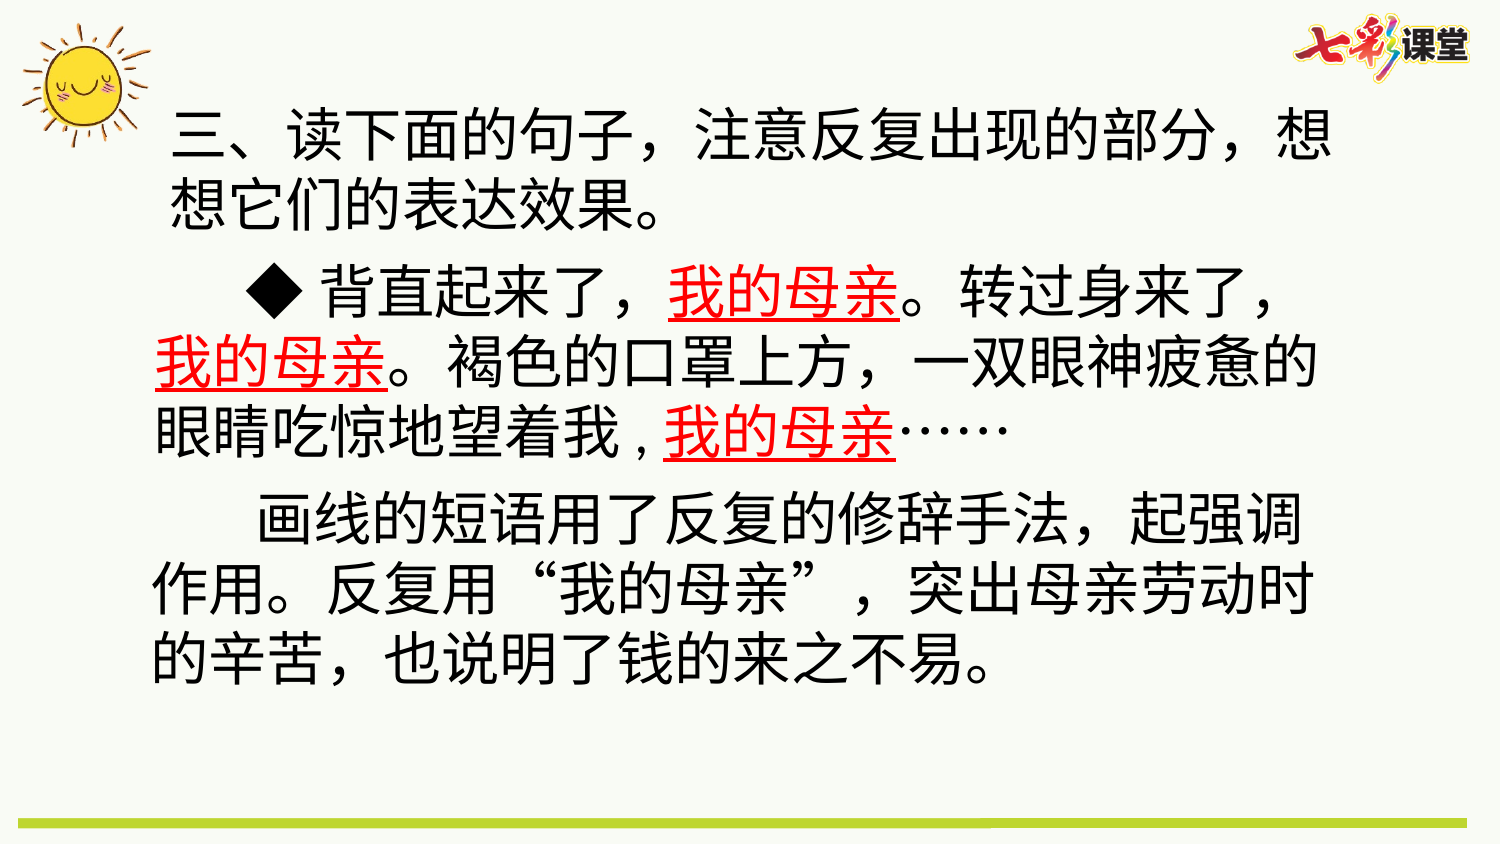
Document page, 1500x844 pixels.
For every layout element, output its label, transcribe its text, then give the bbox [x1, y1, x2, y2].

text_box 三、读下面的句子，注意反复出现的部分，想想它们的表达效果。 [154, 91, 1360, 246]
picture [18, 771, 1467, 844]
text_box 画线的短语用了反复的修辞手法，起强调作用。反复用“我的母亲”，突出母亲劳动时的辛苦，也说明了钱的来之不易。 [135, 475, 1374, 700]
picture [1291, 9, 1472, 87]
text_box ◆背直起来了，我的母亲。转过身来了，我的母亲。褐色的口罩上方，一双眼神疲惫的眼睛吃惊地望着我,我的母亲…… [140, 247, 1374, 473]
picture [0, 0, 173, 172]
